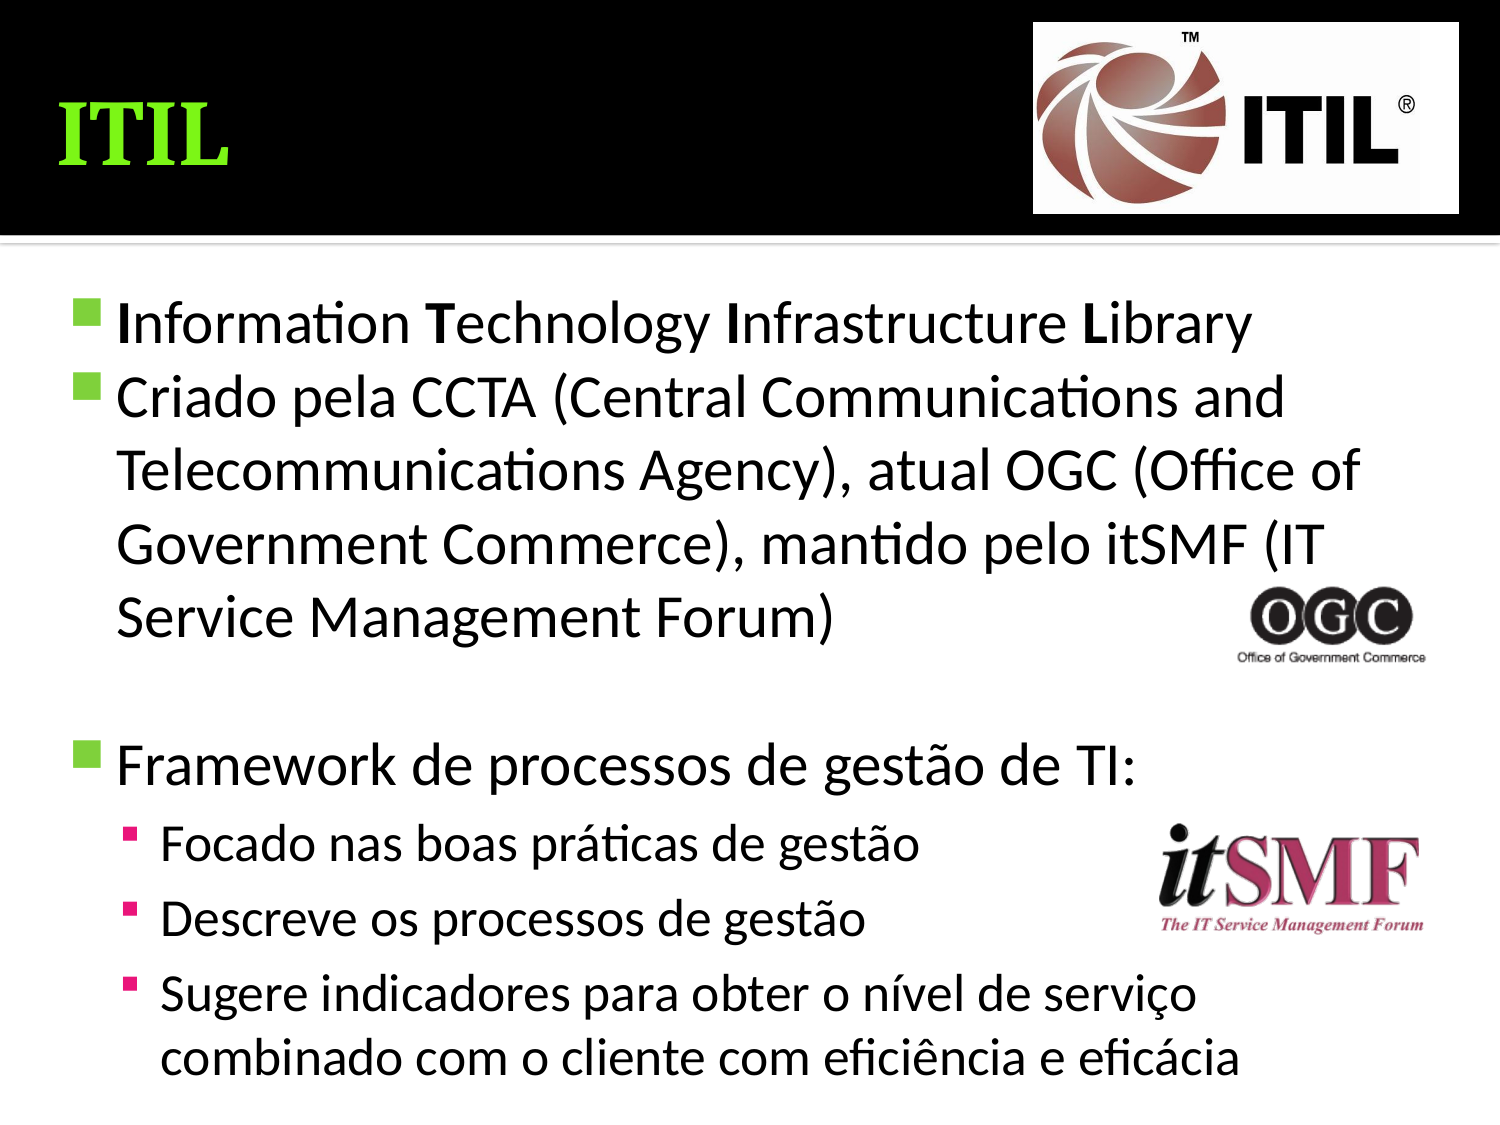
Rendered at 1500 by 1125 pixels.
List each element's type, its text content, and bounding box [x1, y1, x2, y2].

picture [1157, 822, 1426, 936]
picture [1033, 22, 1459, 214]
list Information Technology Infrastructure Library Criado pela CCTA (Central Communications and Telecommunications Agency), atual OGC (Office of Government Commerce), mantido pelo itSMF (IT Service Management Forum) Framework de processos de gestão de TI: Focado nas boas práticas de gestão Descreve os processos de gestão Sugere indicadores para obter o nível de serviço combinado com o cliente com eficiência e eficácia [41, 267, 1459, 1094]
picture [1236, 585, 1428, 666]
title ITIL [41, 25, 1459, 231]
